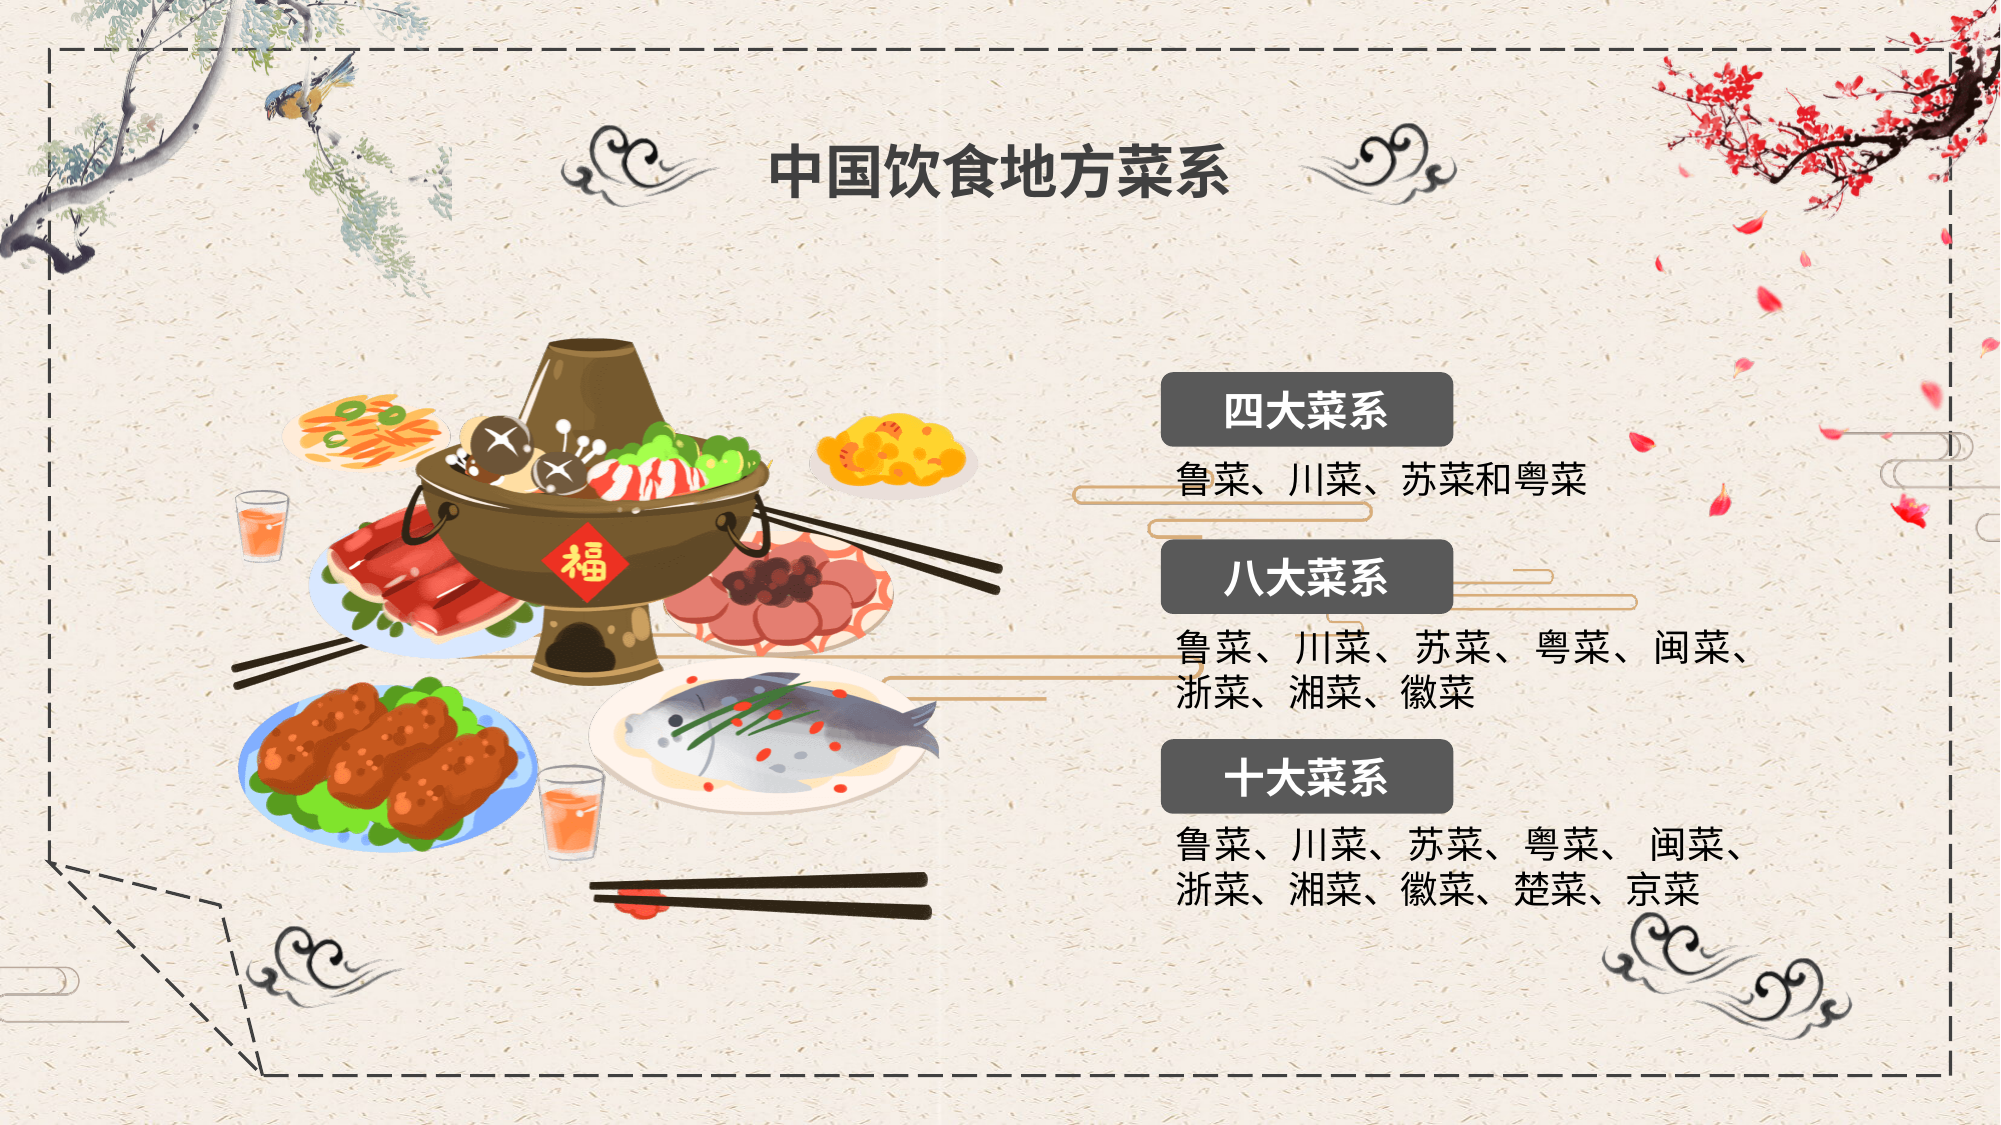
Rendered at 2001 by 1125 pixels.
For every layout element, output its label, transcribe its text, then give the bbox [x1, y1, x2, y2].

text_box 中国饮食地方菜系 [752, 128, 1248, 213]
text_box 鲁菜、川菜、苏菜、粤菜、闽菜、浙菜、湘菜、徽菜 [1160, 616, 1786, 722]
text_box 八大菜系 [1159, 538, 1455, 615]
text_box 四大菜系 [1159, 371, 1455, 448]
text_box 鲁菜、川菜、苏菜、粤菜、 闽菜、浙菜、湘菜、徽菜、楚菜、京菜 [1160, 813, 1780, 919]
picture [0, 0, 2001, 1125]
text_box 鲁菜、川菜、苏菜和粤菜 [1160, 448, 1777, 509]
text_box 十大菜系 [1159, 738, 1455, 813]
